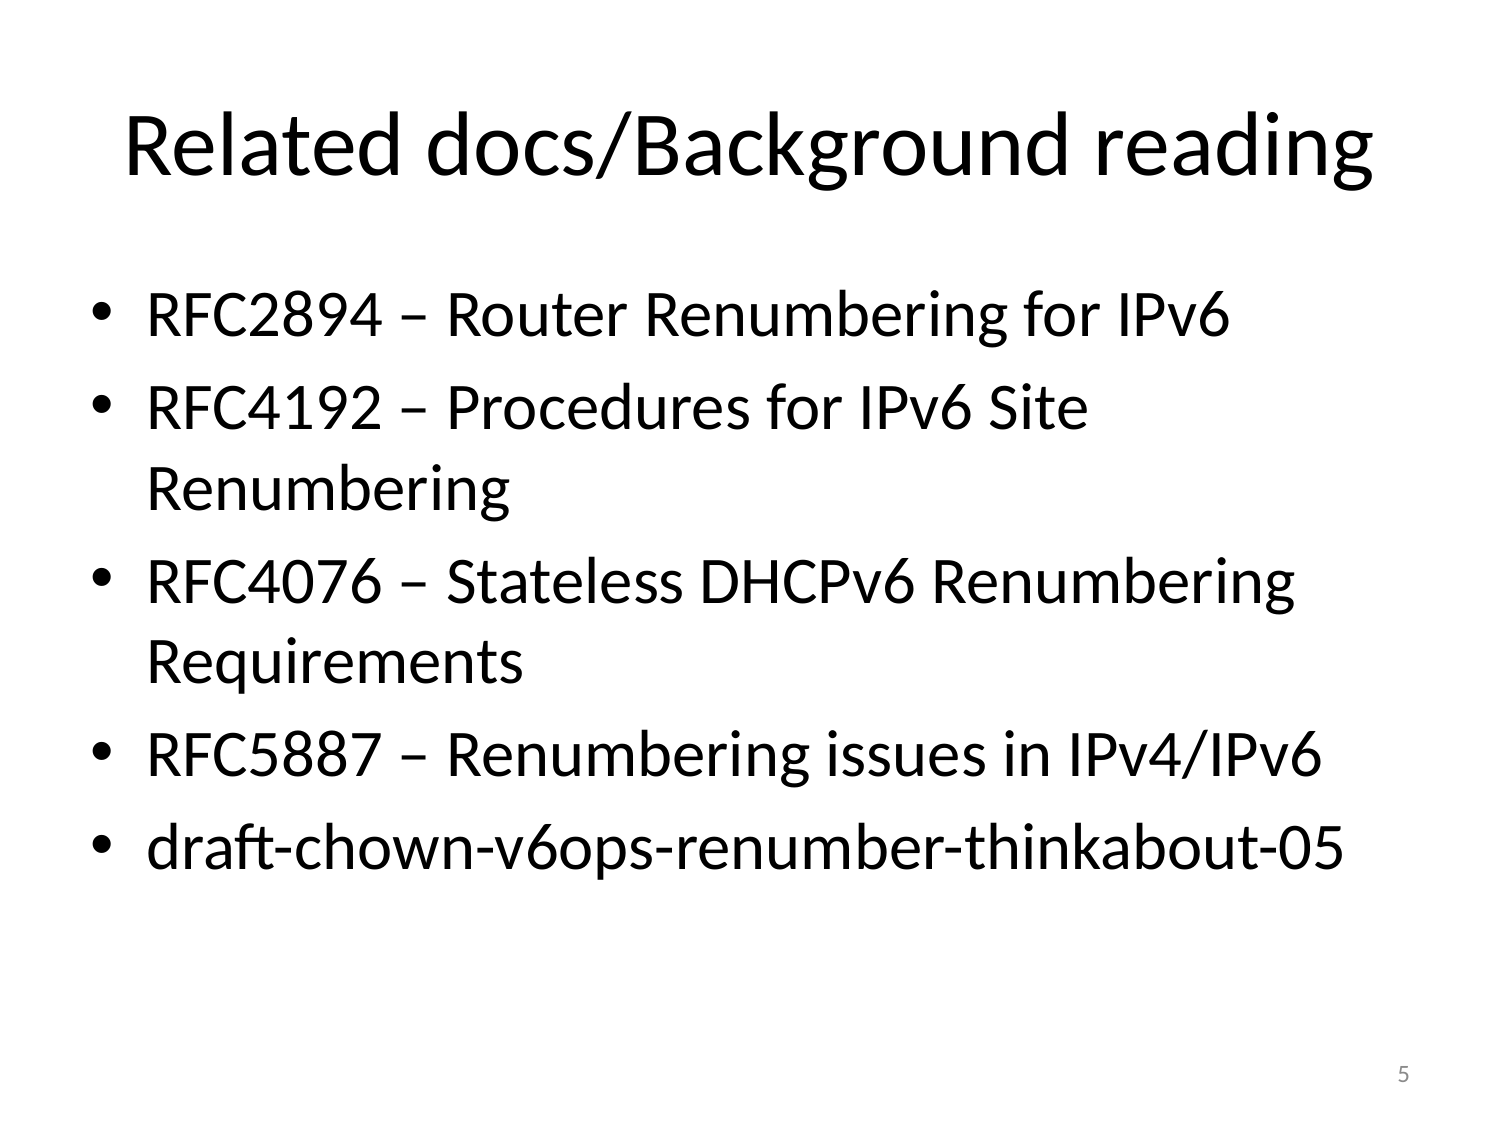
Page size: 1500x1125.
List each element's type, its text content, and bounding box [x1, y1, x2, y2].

slide_number 5 [1074, 1042, 1425, 1103]
title Related docs/Background reading [75, 45, 1425, 233]
list RFC2894 – Router Renumbering for IPv6 RFC4192 – Procedures for IPv6 Site Renumbering RFC4076 – Stateless DHCPv6 Renumbering Requirements RFC5887 – Renumbering issues in IPv4/IPv6 draft-chown-v6ops-renumber-thinkabout-05 [75, 262, 1425, 1005]
